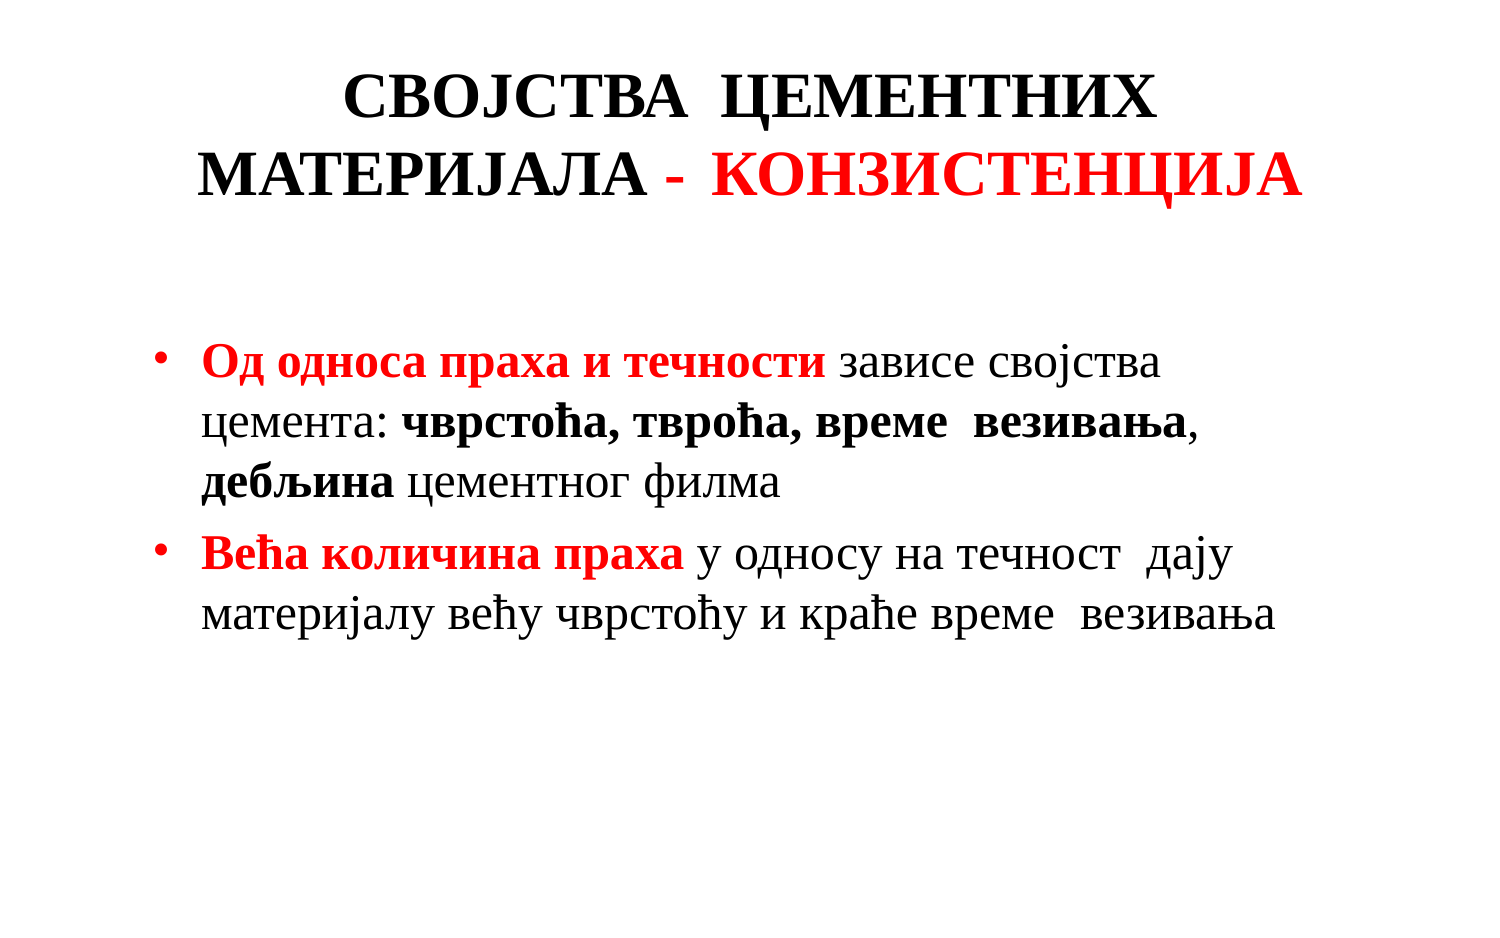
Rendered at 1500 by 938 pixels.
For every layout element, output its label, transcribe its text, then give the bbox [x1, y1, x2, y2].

text_box Од односа праха и течности зависе својства цемента: чврстоћа, твроћа, време везивања, дебљина цементног филма Већа количина праха у односу на течност дају материјалу већу чврстоћу и краће време везивања [150, 327, 1338, 640]
title СВОЈСТВА ЦЕМЕНТНИХ МАТЕРИЈАЛА - КОНЗИСТЕНЦИЈА [106, 53, 1394, 210]
